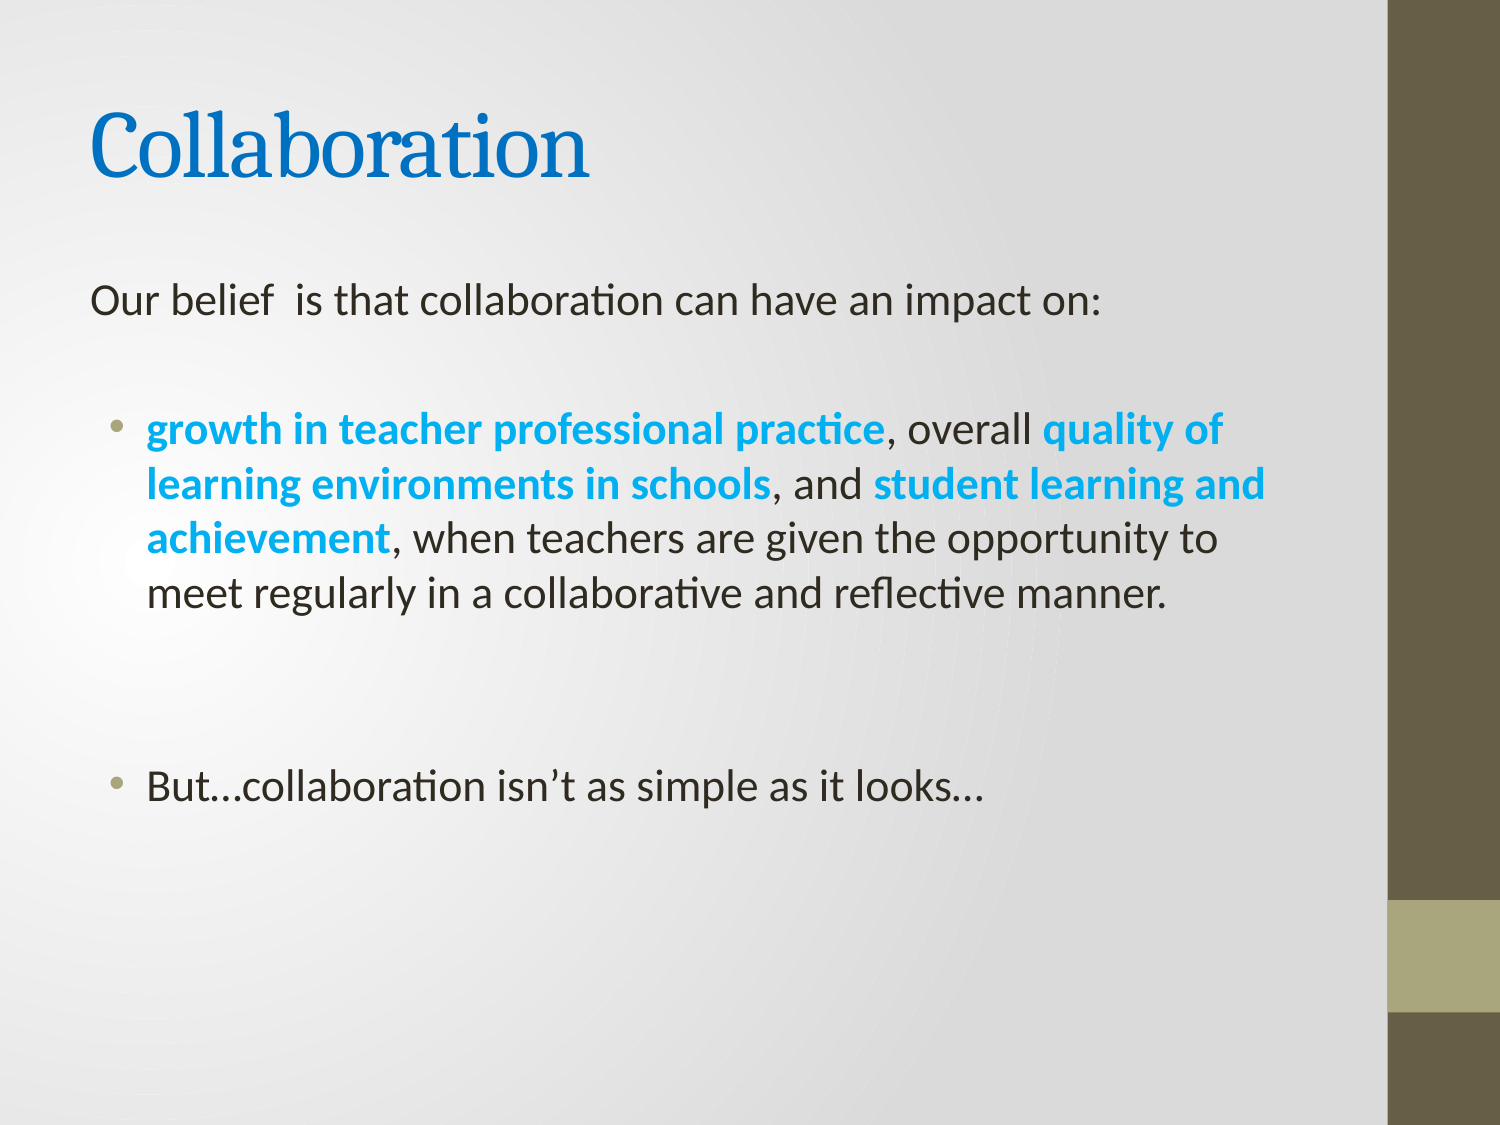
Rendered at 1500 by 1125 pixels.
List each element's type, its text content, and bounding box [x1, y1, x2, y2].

title Collaboration [75, 45, 1325, 233]
list Our belief is that collaboration can have an impact on: growth in teacher professional practice, overall quality of learning environments in schools, and student learning and achievement, when teachers are given the opportunity to meet regularly in a collaborative and reflective manner. But…collaboration isn’t as simple as it looks… [75, 262, 1325, 1050]
